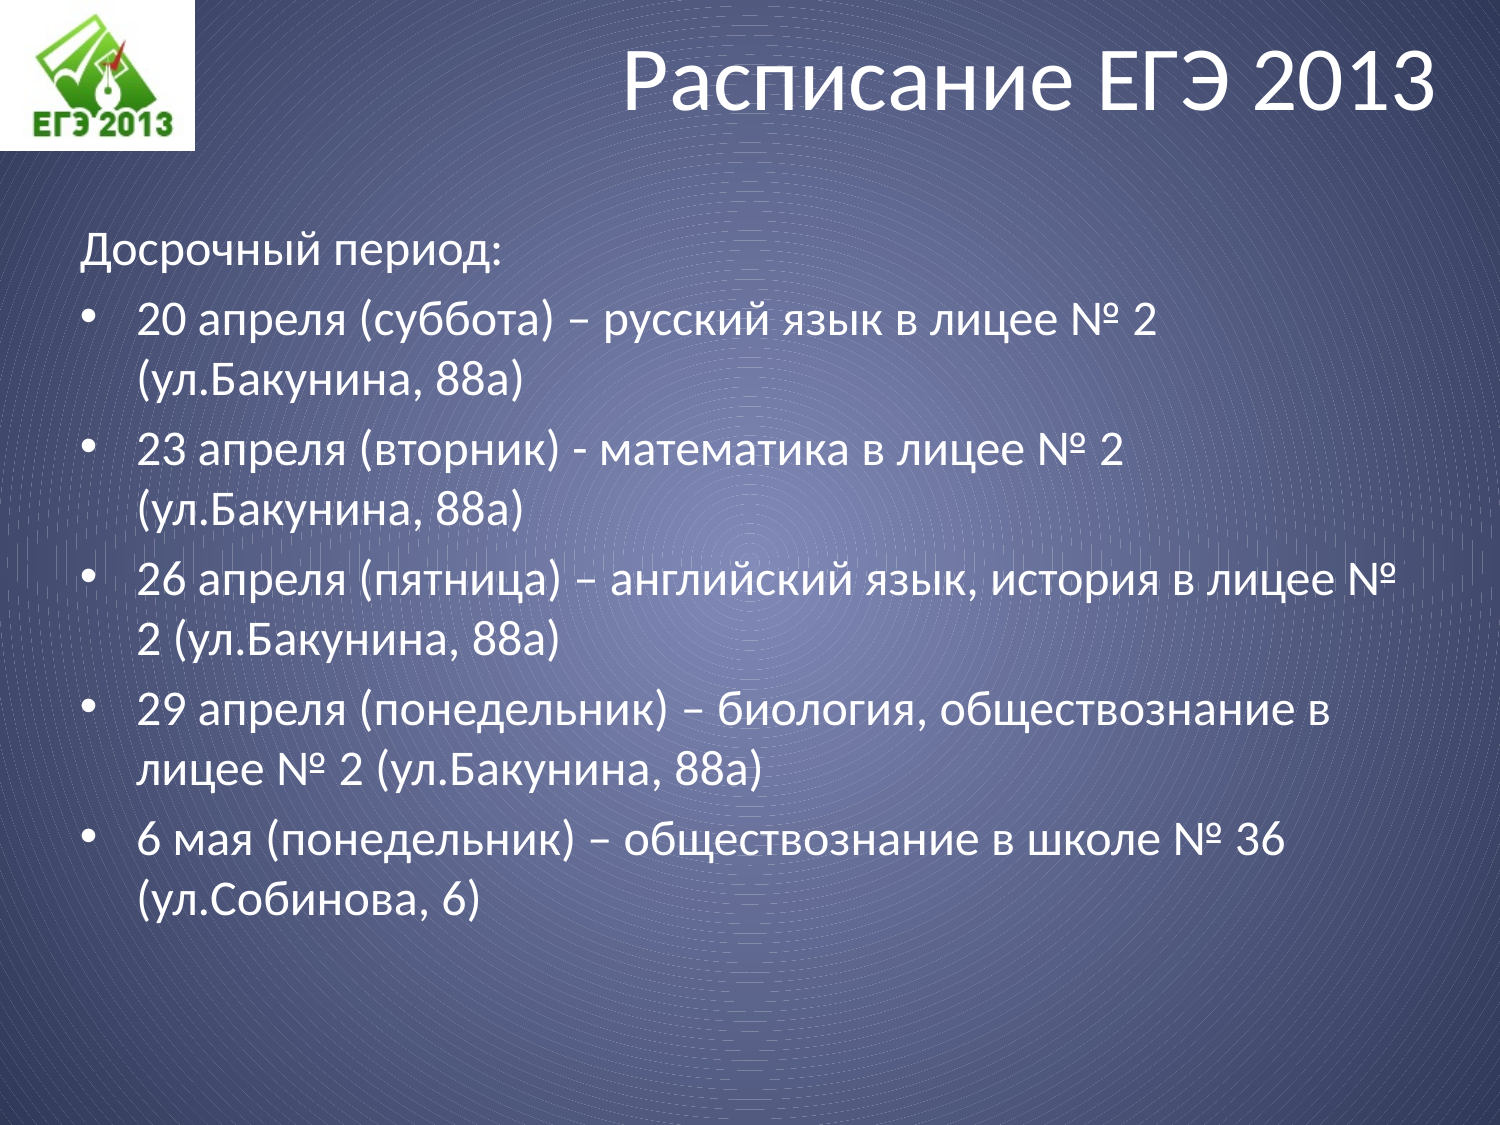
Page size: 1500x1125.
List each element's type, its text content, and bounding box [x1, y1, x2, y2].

picture [0, 0, 195, 151]
list Досрочный период: 20 апреля (суббота) – русский язык в лицее № 2 (ул.Бакунина, 88а) 23 апреля (вторник) - математика в лицее № 2 (ул.Бакунина, 88а) 26 апреля (пятница) – английский язык, история в лицее № 2 (ул.Бакунина, 88а) 29 апреля (понедельник) – биология, обществознание в лицее № 2 (ул.Бакунина, 88а) 6 мая (понедельник) – обществознание в школе № 36 (ул.Собинова, 6) [64, 207, 1416, 1024]
text_box Расписание ЕГЭ 2013 [197, 0, 1454, 148]
